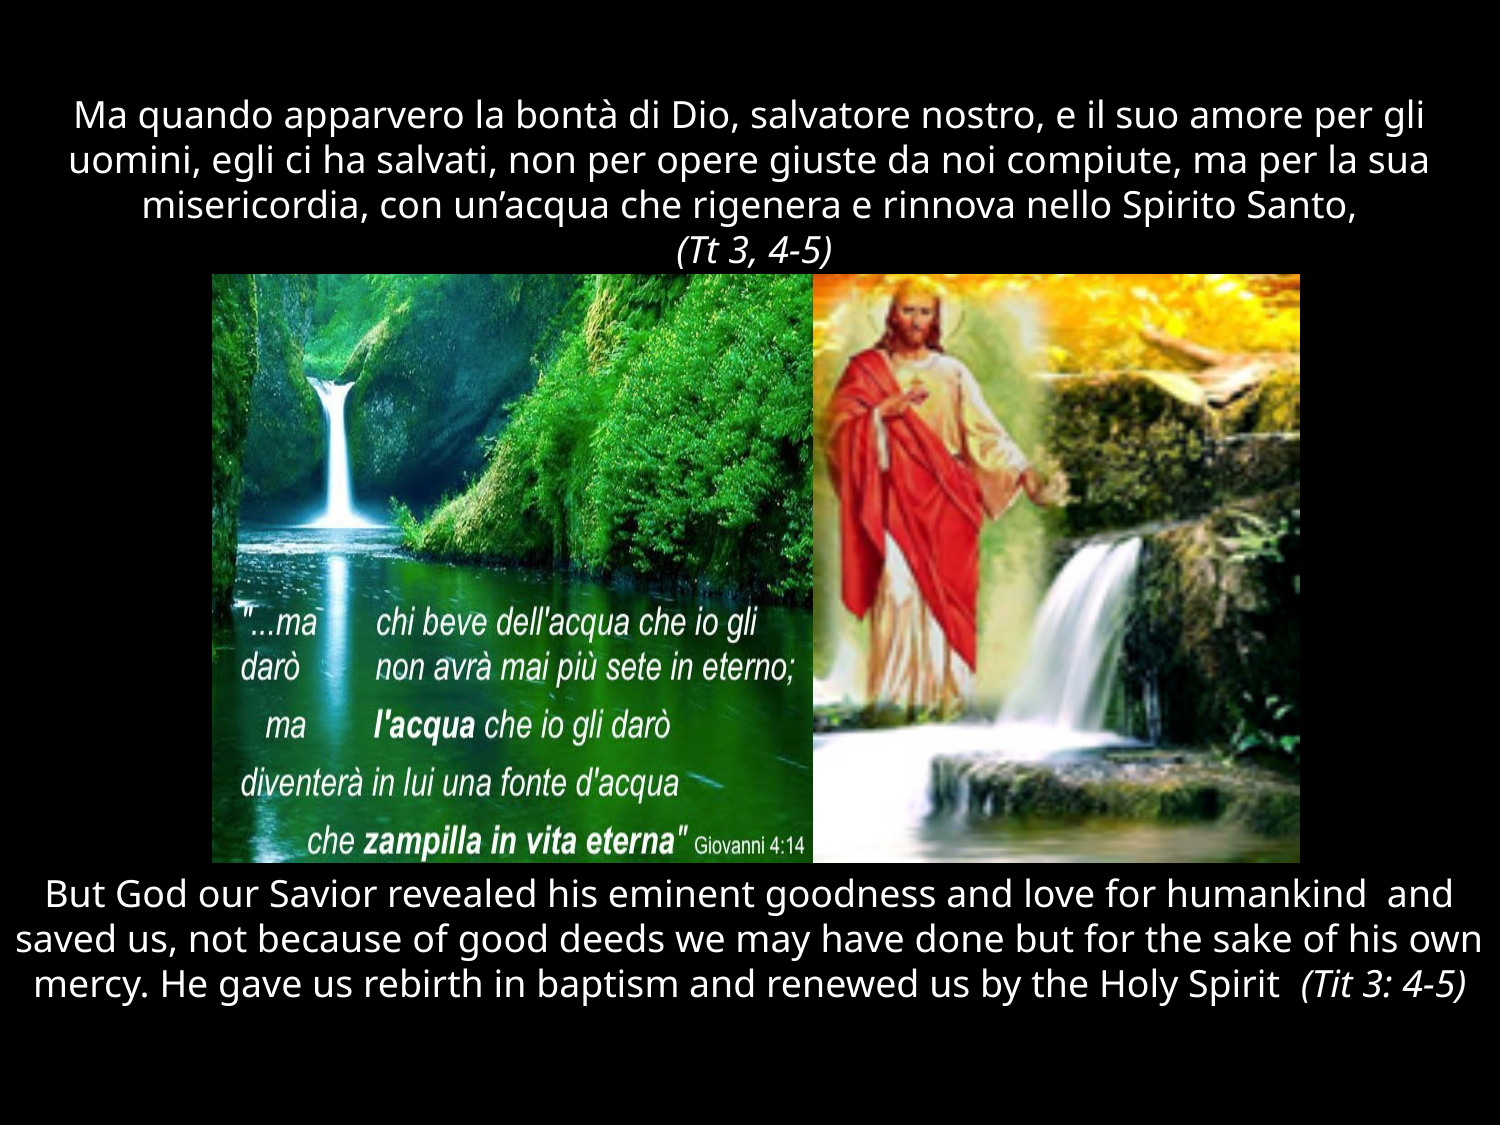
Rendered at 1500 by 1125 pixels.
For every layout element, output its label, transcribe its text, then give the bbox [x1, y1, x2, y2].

text_box But God our Savior revealed his eminent goodness and love for humankind and saved us, not because of good deeds we may have done but for the sake of his own mercy. He gave us rebirth in baptism and renewed us by the Holy Spirit (Tit 3: 4-5) [0, 862, 1500, 1013]
title Ma quando apparvero la bontà di Dio, salvatore nostro, e il suo amore per gli uomini, egli ci ha salvati, non per opere giuste da noi compiute, ma per la sua misericordia, con un’acqua che rigenera e rinnova nello Spirito Santo, (Tt 3, 4-5) [0, 87, 1500, 275]
picture [212, 274, 1300, 863]
